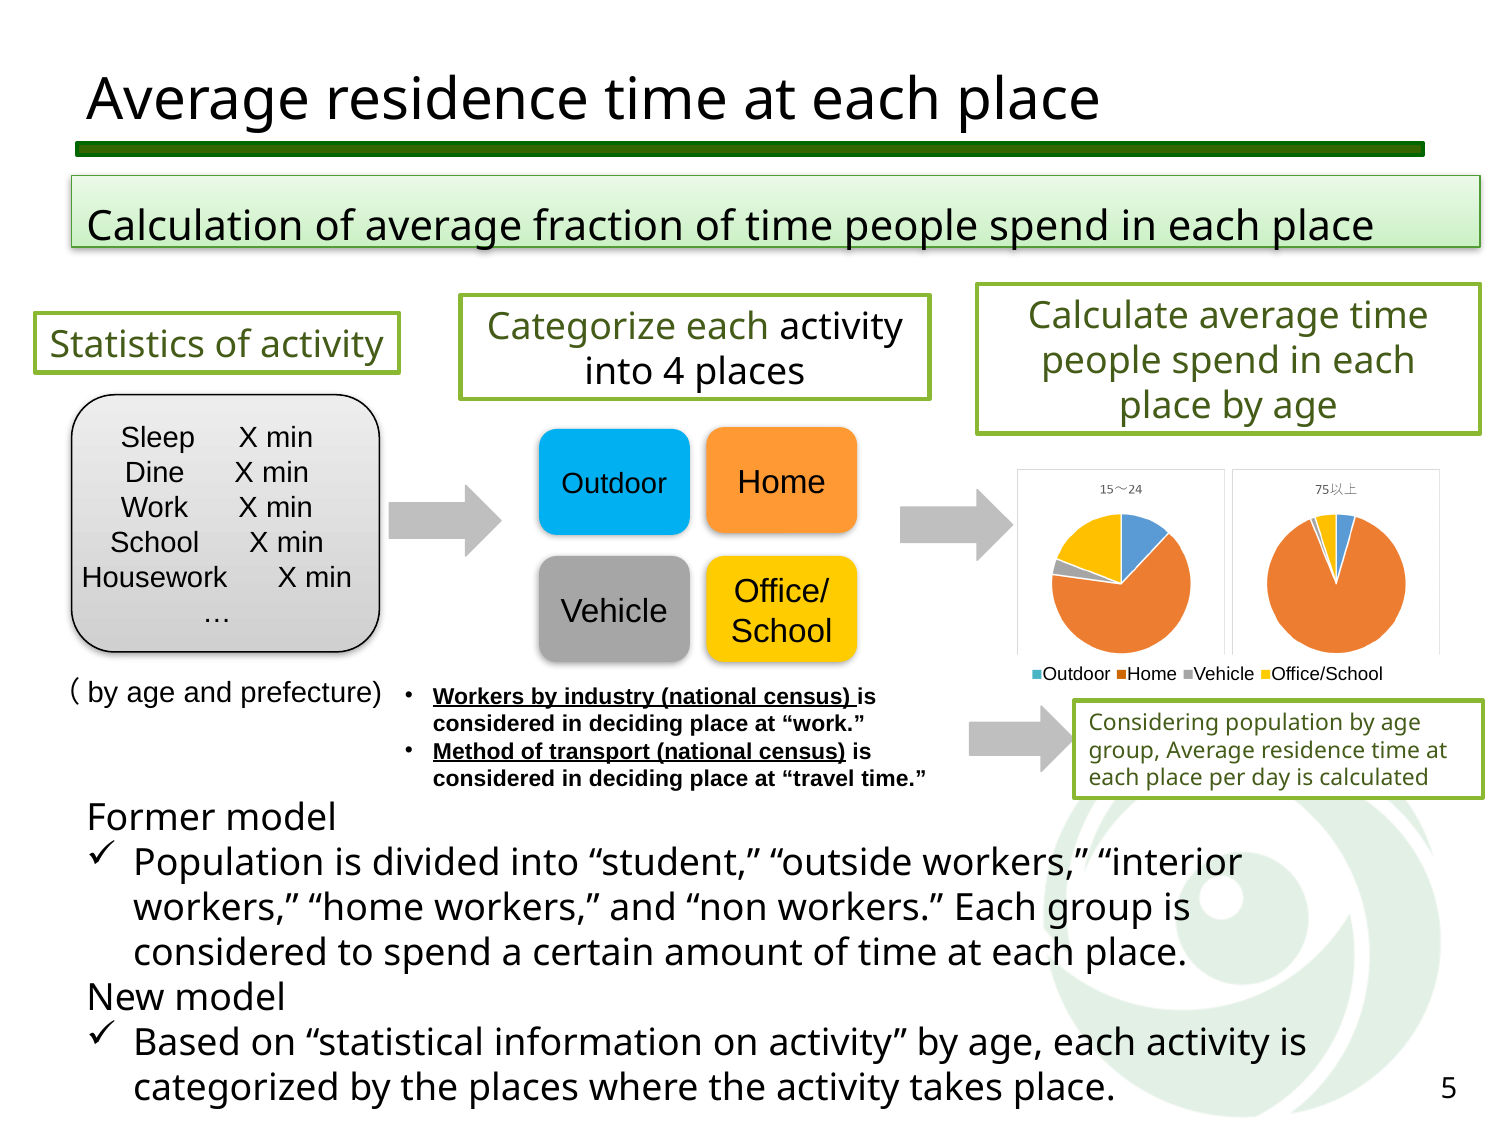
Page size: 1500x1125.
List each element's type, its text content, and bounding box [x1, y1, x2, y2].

text_box Calculate average time people spend in each place by age [975, 282, 1482, 436]
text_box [14, 312, 384, 717]
title Average residence time at each place [71, 27, 1422, 131]
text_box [389, 294, 1001, 801]
text_box Calculation of average fraction of time people spend in each place [71, 175, 1481, 248]
text_box [1005, 706, 1072, 772]
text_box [1016, 469, 1441, 689]
text_box Former model Population is divided into “student,” “outside workers,” “interior workers,” “home workers,” and “non workers.” Each group is considered to spend a certain amount of time at each place. New model Based on “statistical information on activity” by age, each activity is categorized by the places where the activity takes place. [71, 785, 1400, 1116]
text_box [1005, 517, 1011, 533]
text_box Considering population by age group, Average residence time at each place per day is calculated [1072, 698, 1485, 800]
